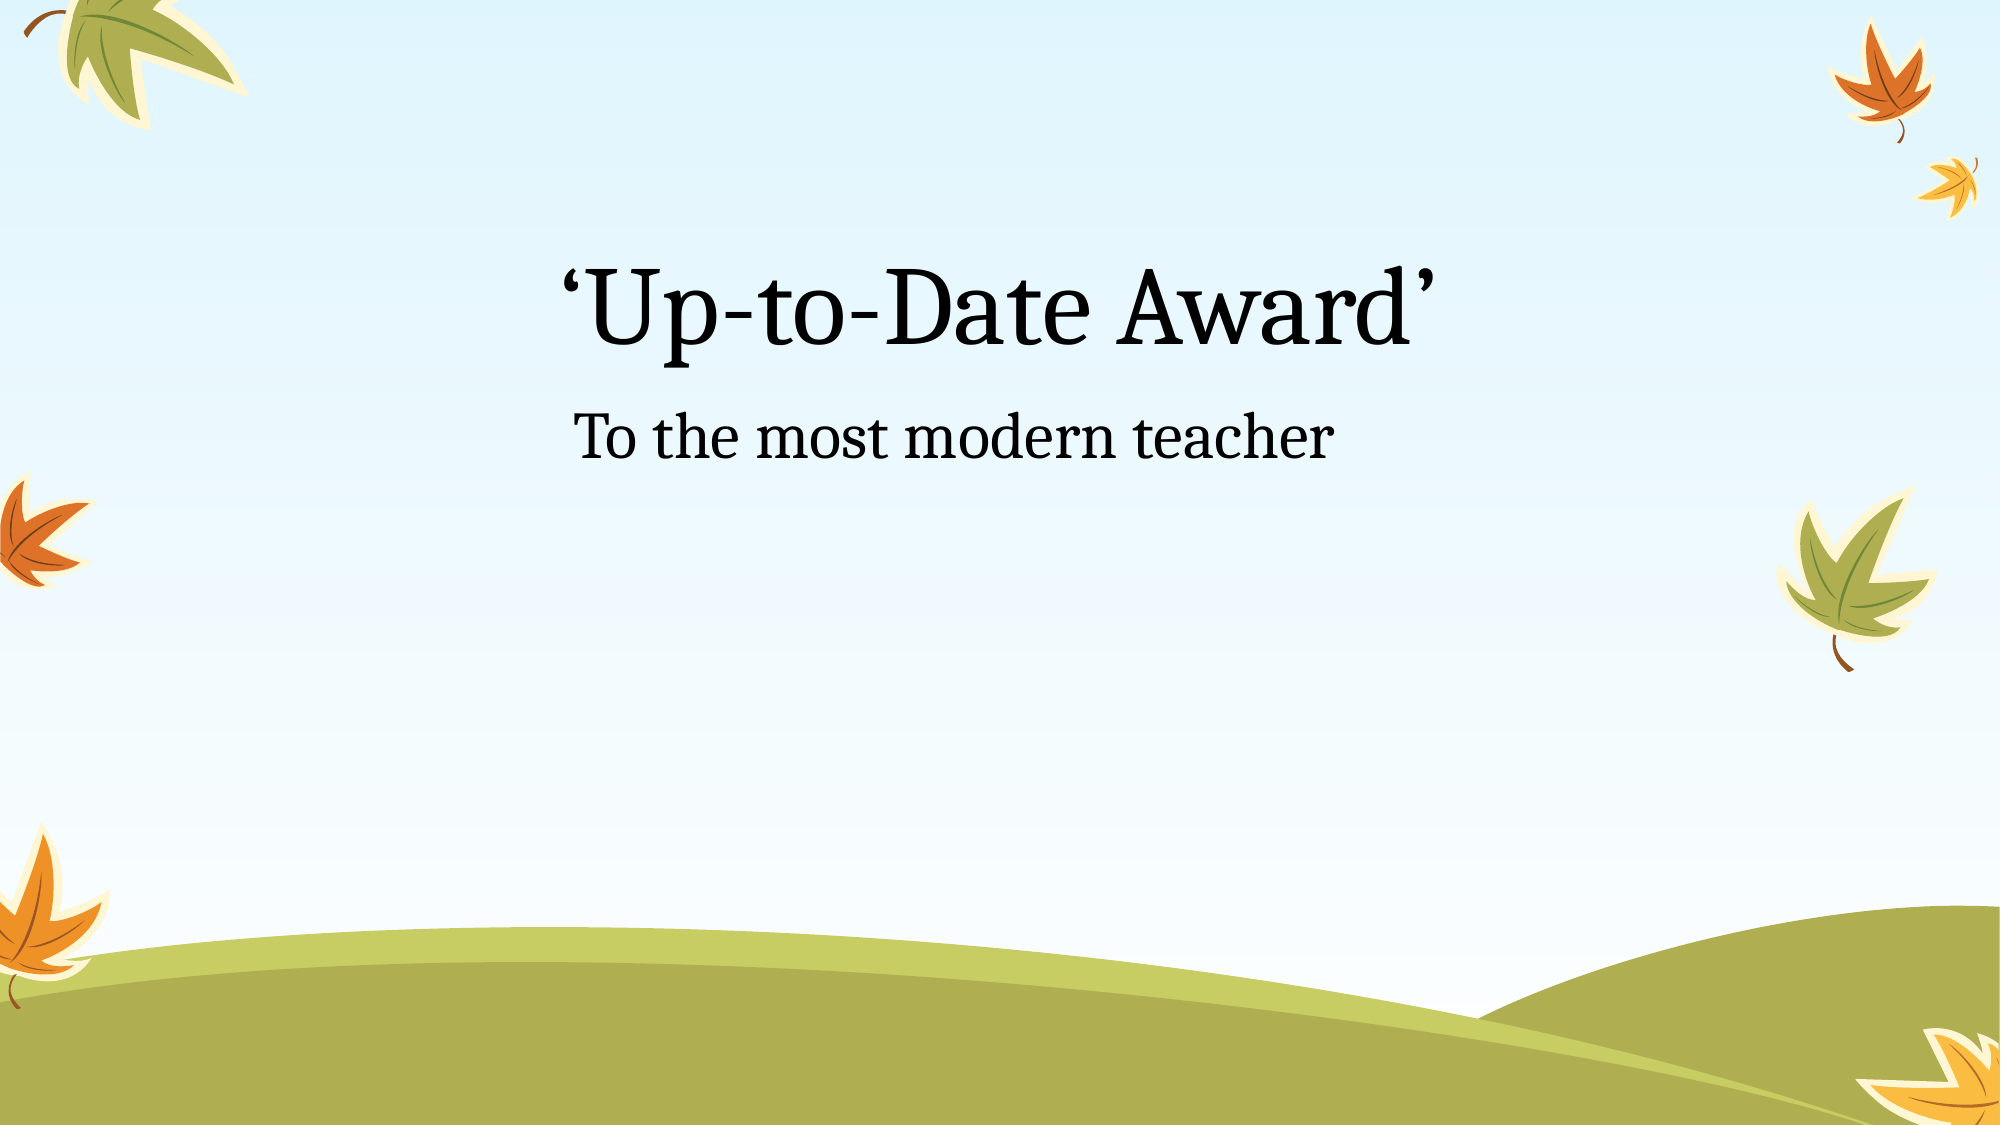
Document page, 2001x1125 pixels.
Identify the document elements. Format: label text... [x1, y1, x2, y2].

title ‘Up-to-Date Award’ [249, 173, 1749, 377]
text_box To the most modern teacher [558, 384, 1440, 479]
